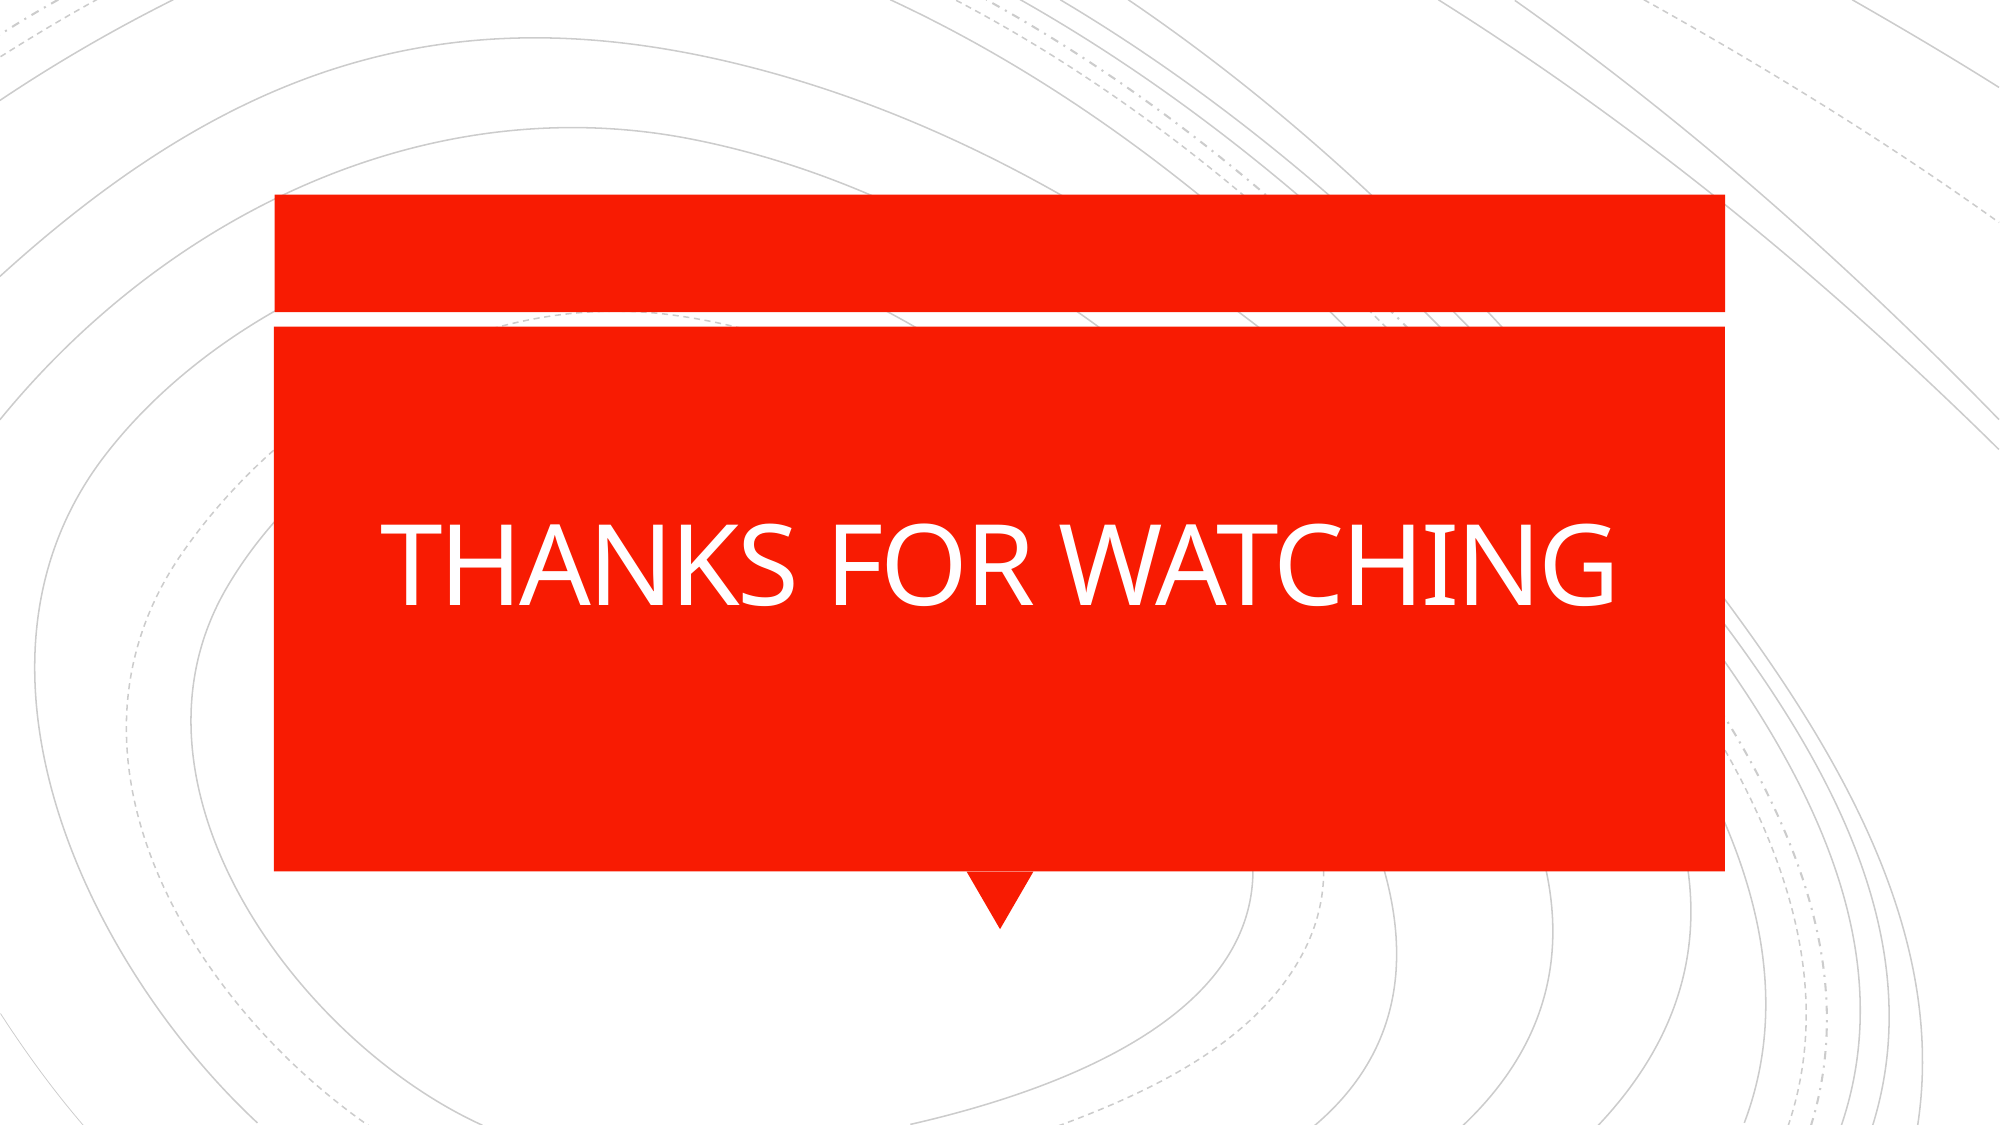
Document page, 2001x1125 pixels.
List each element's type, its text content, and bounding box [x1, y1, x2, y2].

title THANKS FOR WATCHING [288, 340, 1713, 628]
